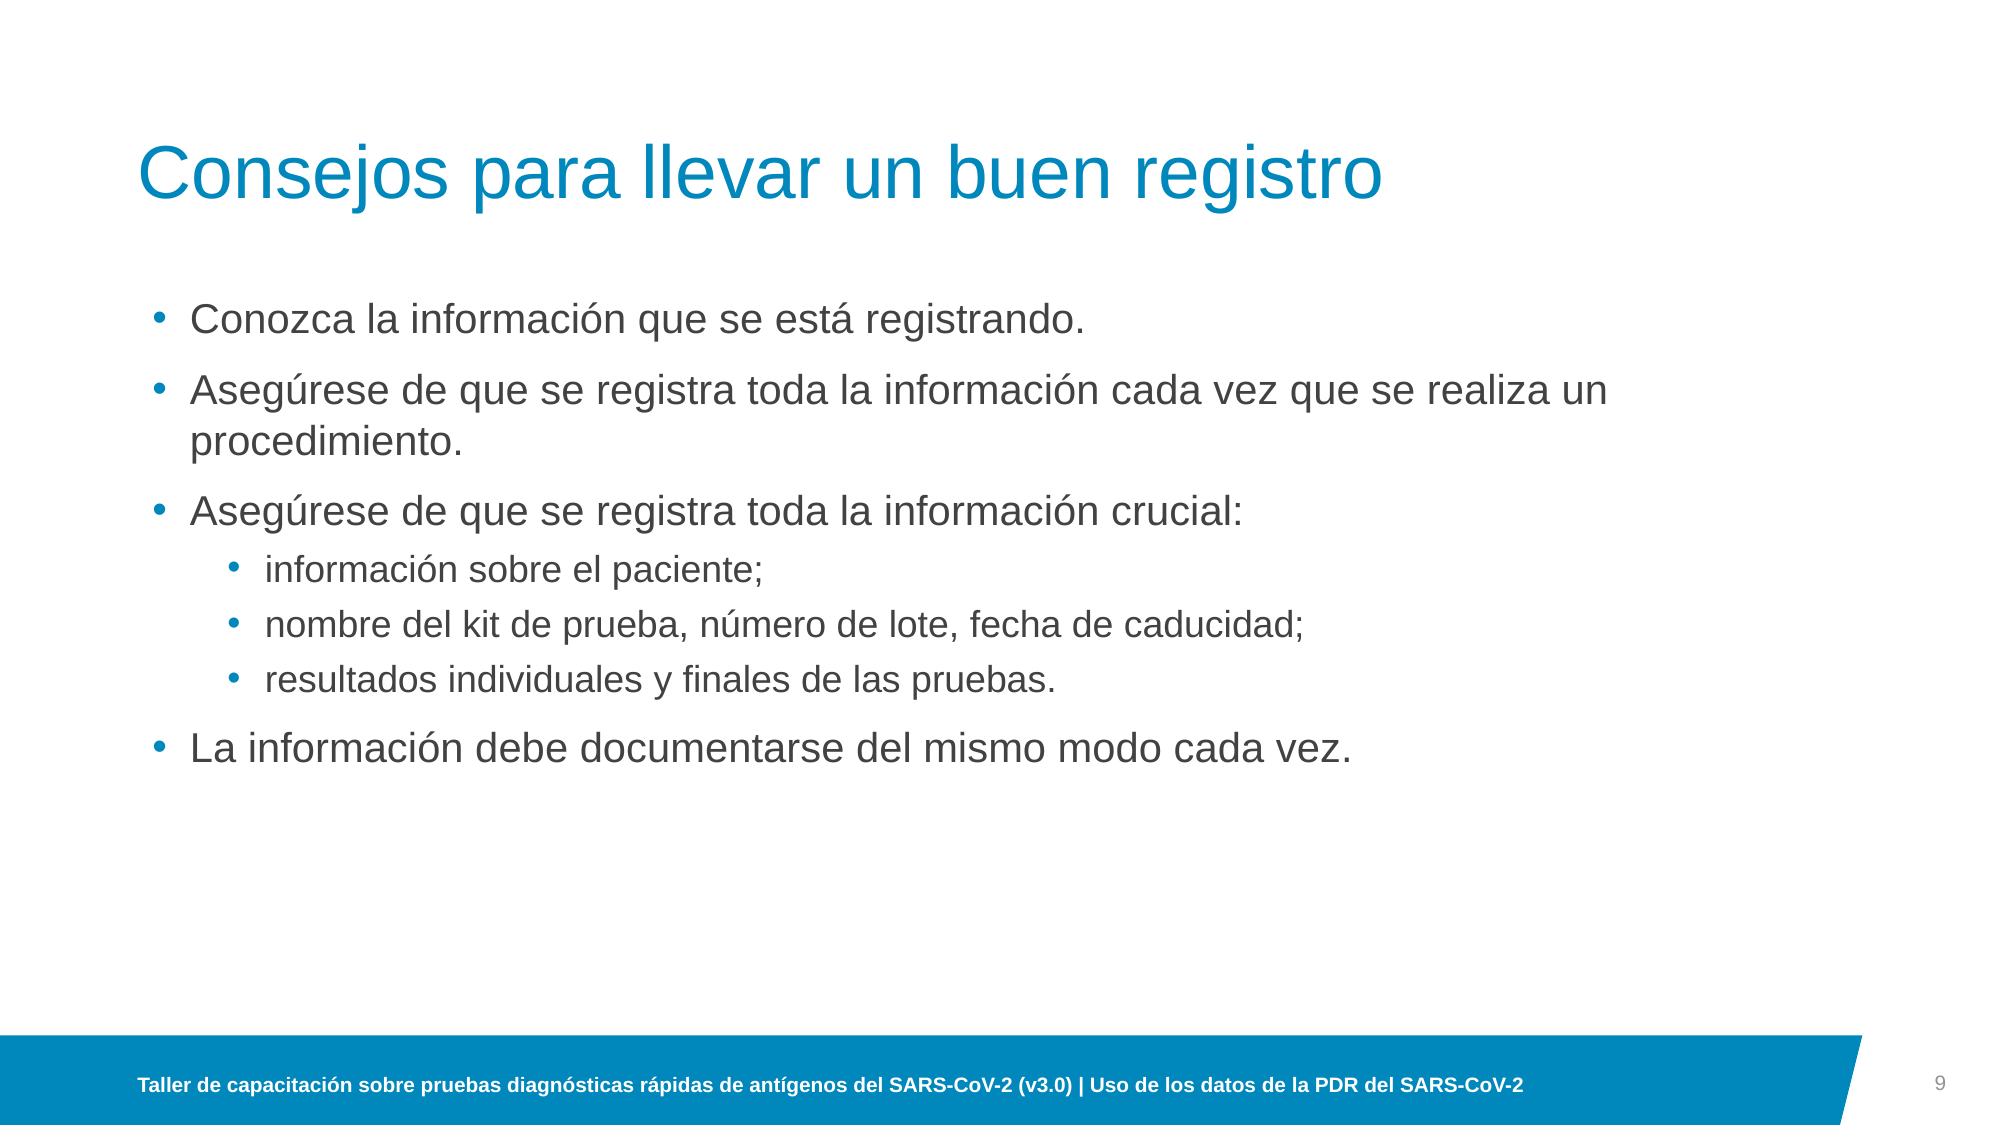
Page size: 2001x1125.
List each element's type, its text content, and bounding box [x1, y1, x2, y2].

footer Taller de capacitación sobre pruebas diagnósticas rápidas de antígenos del SARS-CoV-2 (v3.0) | Uso de los datos de la PDR del SARS-CoV-2 [137, 1042, 1662, 1125]
title Consejos para llevar un buen registro [137, 59, 1863, 215]
slide_number 9 [1862, 1035, 1947, 1125]
list Conozca la información que se está registrando. Asegúrese de que se registra toda la información cada vez que se realiza un procedimiento. Asegúrese de que se registra toda la información crucial: información sobre el paciente; nombre del kit de prueba, número de lote, fecha de caducidad; resultados individuales y finales de las pruebas. La información debe documentarse del mismo modo cada vez. [137, 284, 1863, 1014]
